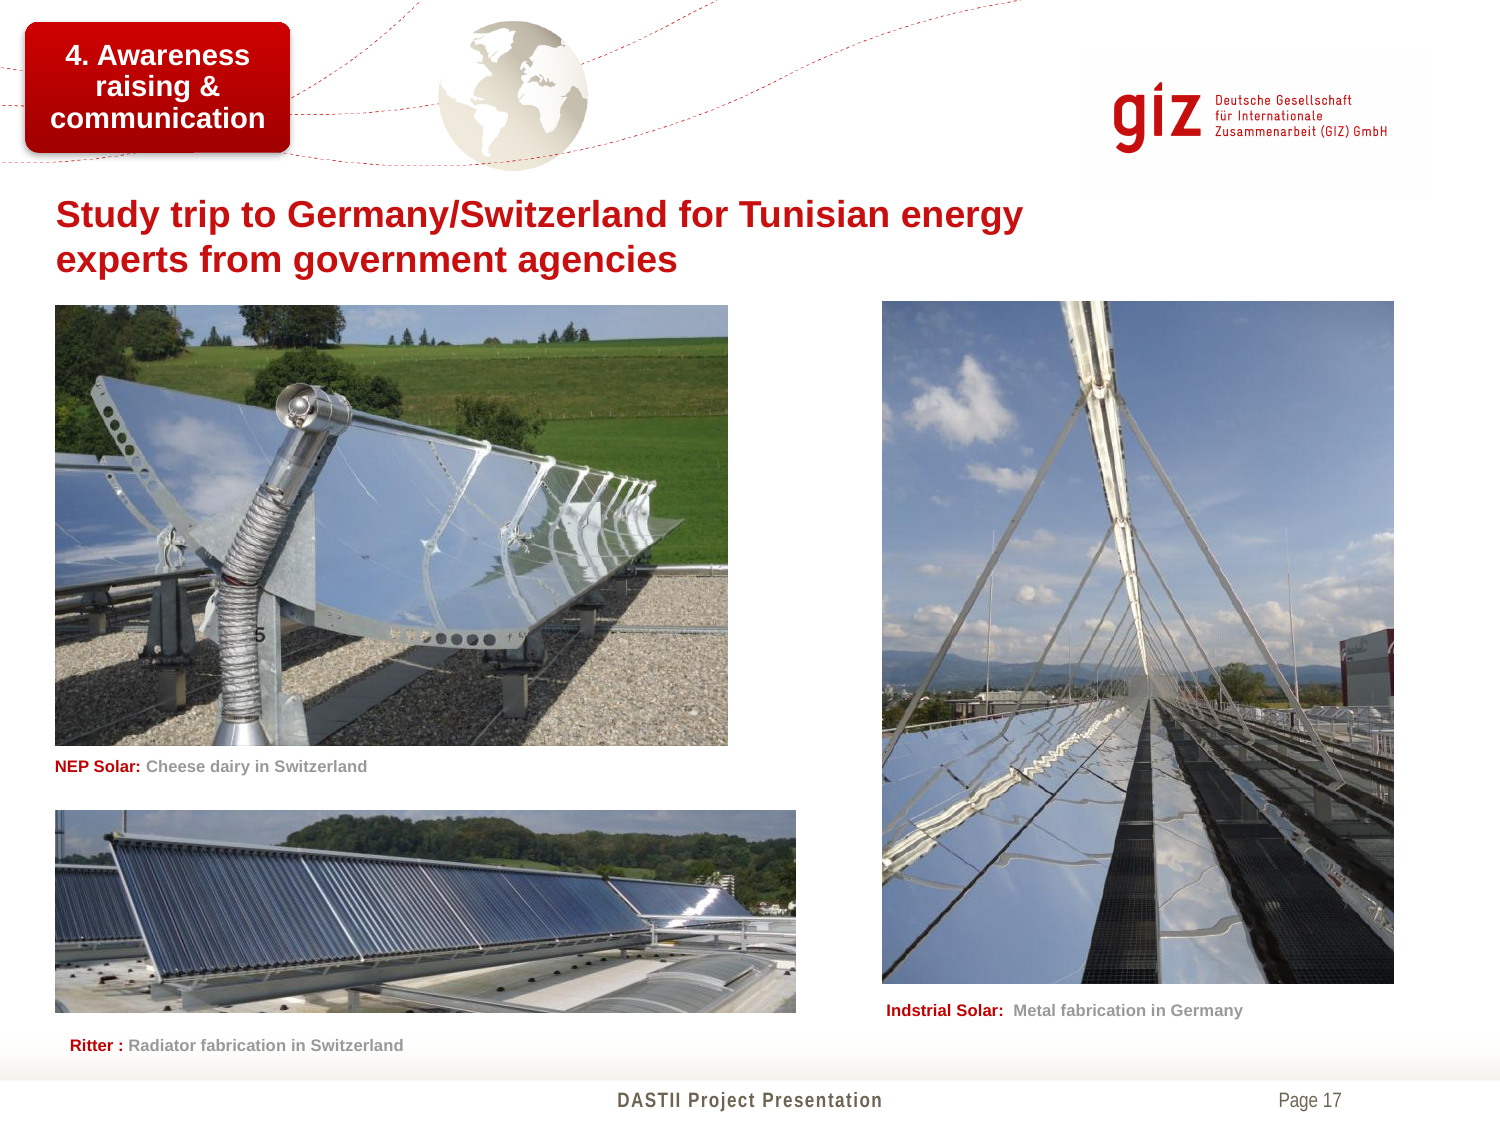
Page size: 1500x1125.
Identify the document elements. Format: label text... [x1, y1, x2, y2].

text_box Ritter : Radiator fabrication in Switzerland [55, 1027, 831, 1063]
text_box Study trip to Germany/Switzerland for Tunisian energy experts from government agencies [40, 182, 1127, 285]
text_box Indstrial Solar: Metal fabrication in Germany [871, 992, 1500, 1028]
picture [0, 0, 1500, 194]
text_box NEP Solar: Cheese dairy in Switzerland [40, 748, 817, 783]
footer DASTII Project Presentation [469, 1079, 1031, 1121]
text_box 4. Awareness raising & communication [25, 22, 291, 153]
picture [0, 301, 1500, 1081]
picture [54, 305, 728, 746]
